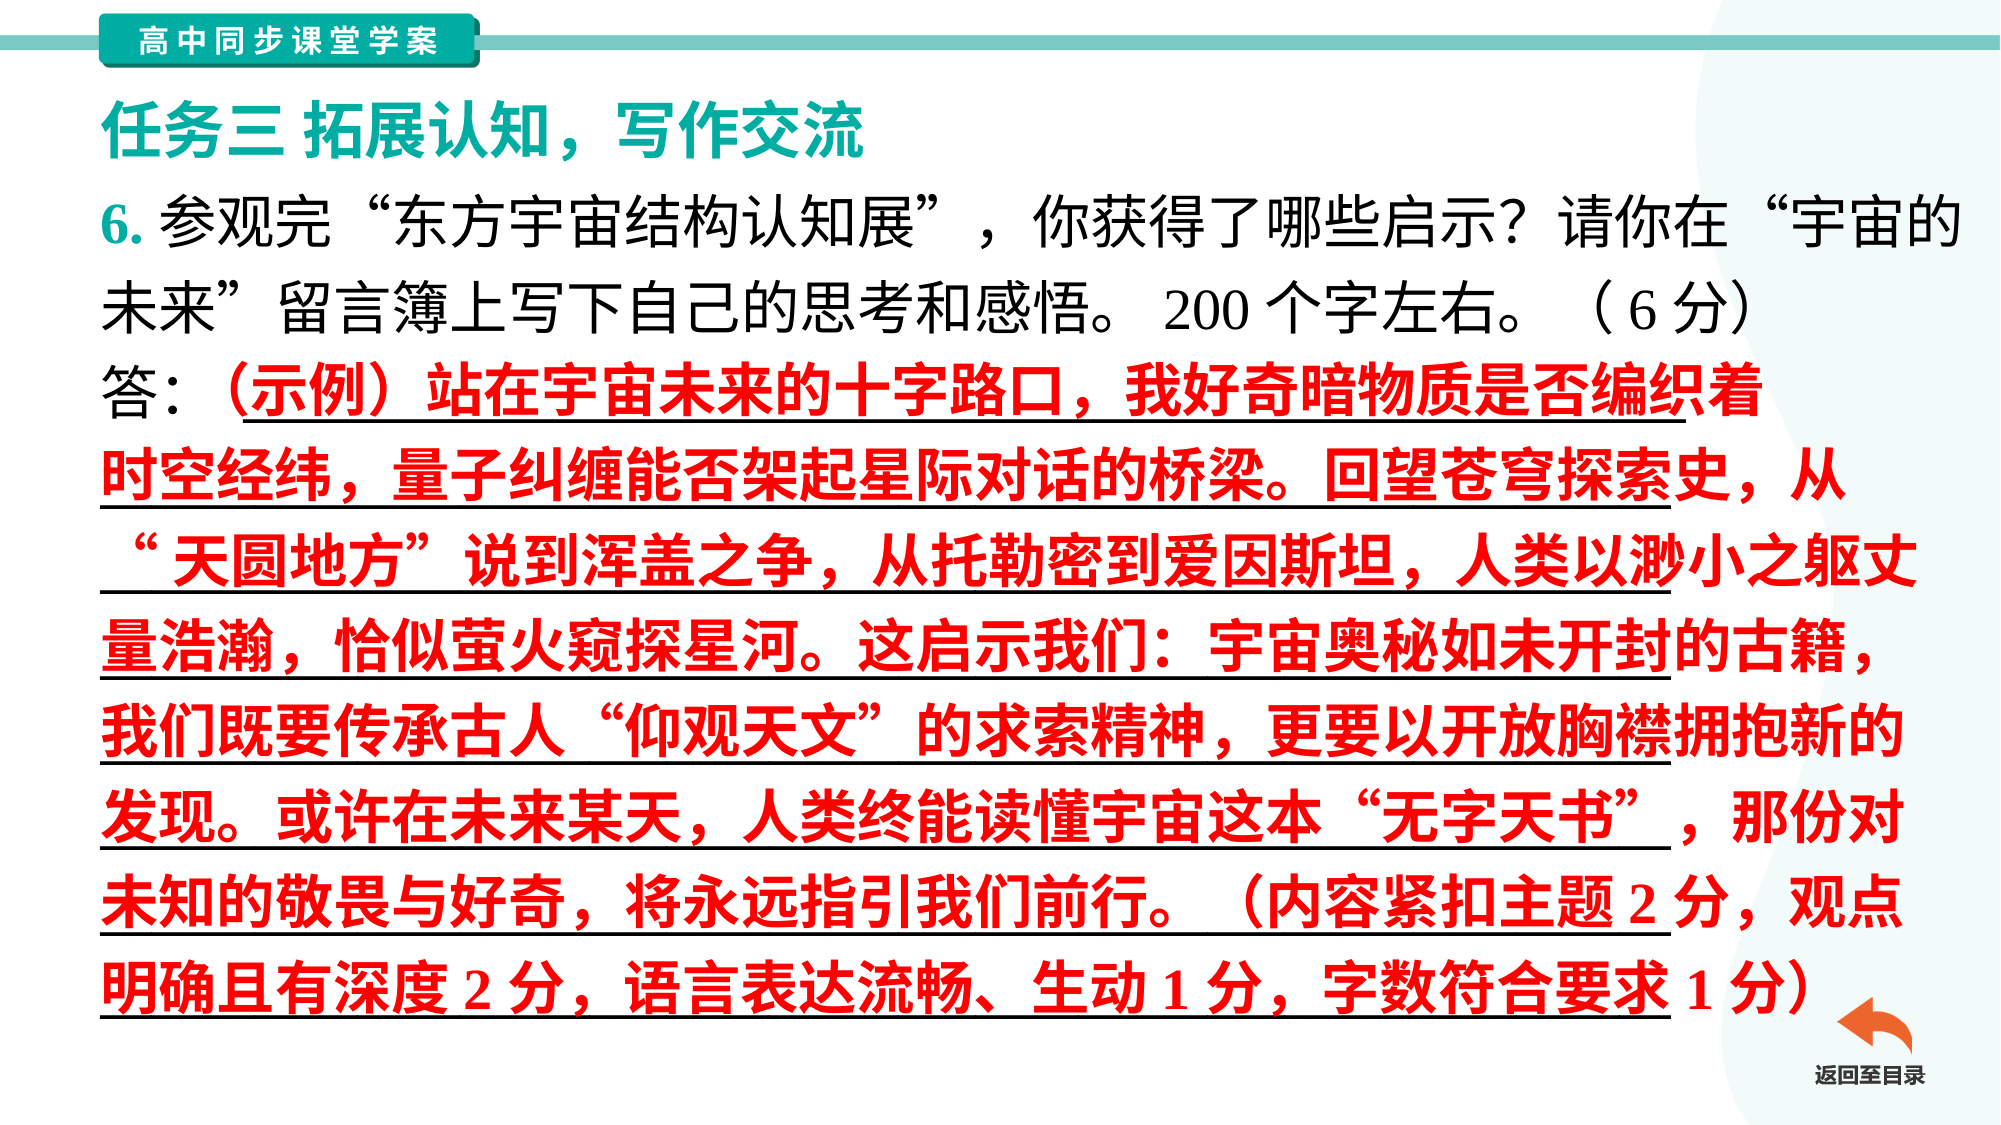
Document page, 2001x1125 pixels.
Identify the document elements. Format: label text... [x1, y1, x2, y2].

picture [0, 0, 2000, 1125]
text_box （示例）站在宇宙未来的十字路口，我好奇暗物质是否编织着 时空经纬，量子纠缠能否架起星际对话的桥梁。回望苍穹探索史，从 “天圆地方”说到浑盖之争，从托勒密到爱因斯坦，人类以渺小之躯丈 量浩瀚，恰似萤火窥探星河。这启示我们：宇宙奥秘如未开封的古籍， 我们既要传承古人“仰观天文”的求索精神，更要以开放胸襟拥抱新的 发现。或许在未来某天，人类终能读懂宇宙这本“无字天书”，那份对 未知的敬畏与好奇，将永远指引我们前行。（内容紧扣主题2分，观点 明确且有深度2分，语言表达流畅、生动1分，字数符合要求1分） [100, 337, 1899, 1014]
text_box 6.参观完“东方宇宙结构认知展”，你获得了哪些启示？请你在“宇宙的 未来”留言簿上写下自己的思考和感悟。200个字左右。（6分） 答： ________________________________________________________ _____________________________________________________________ _____________________________________________________________ _____________________________________________________________ _____________________________________________________________ _____________________________________________________________ _____________________________________________________________ _____________________________________________________________ [100, 170, 1899, 337]
text_box 任务三 拓展认知，写作交流 [100, 76, 1899, 160]
